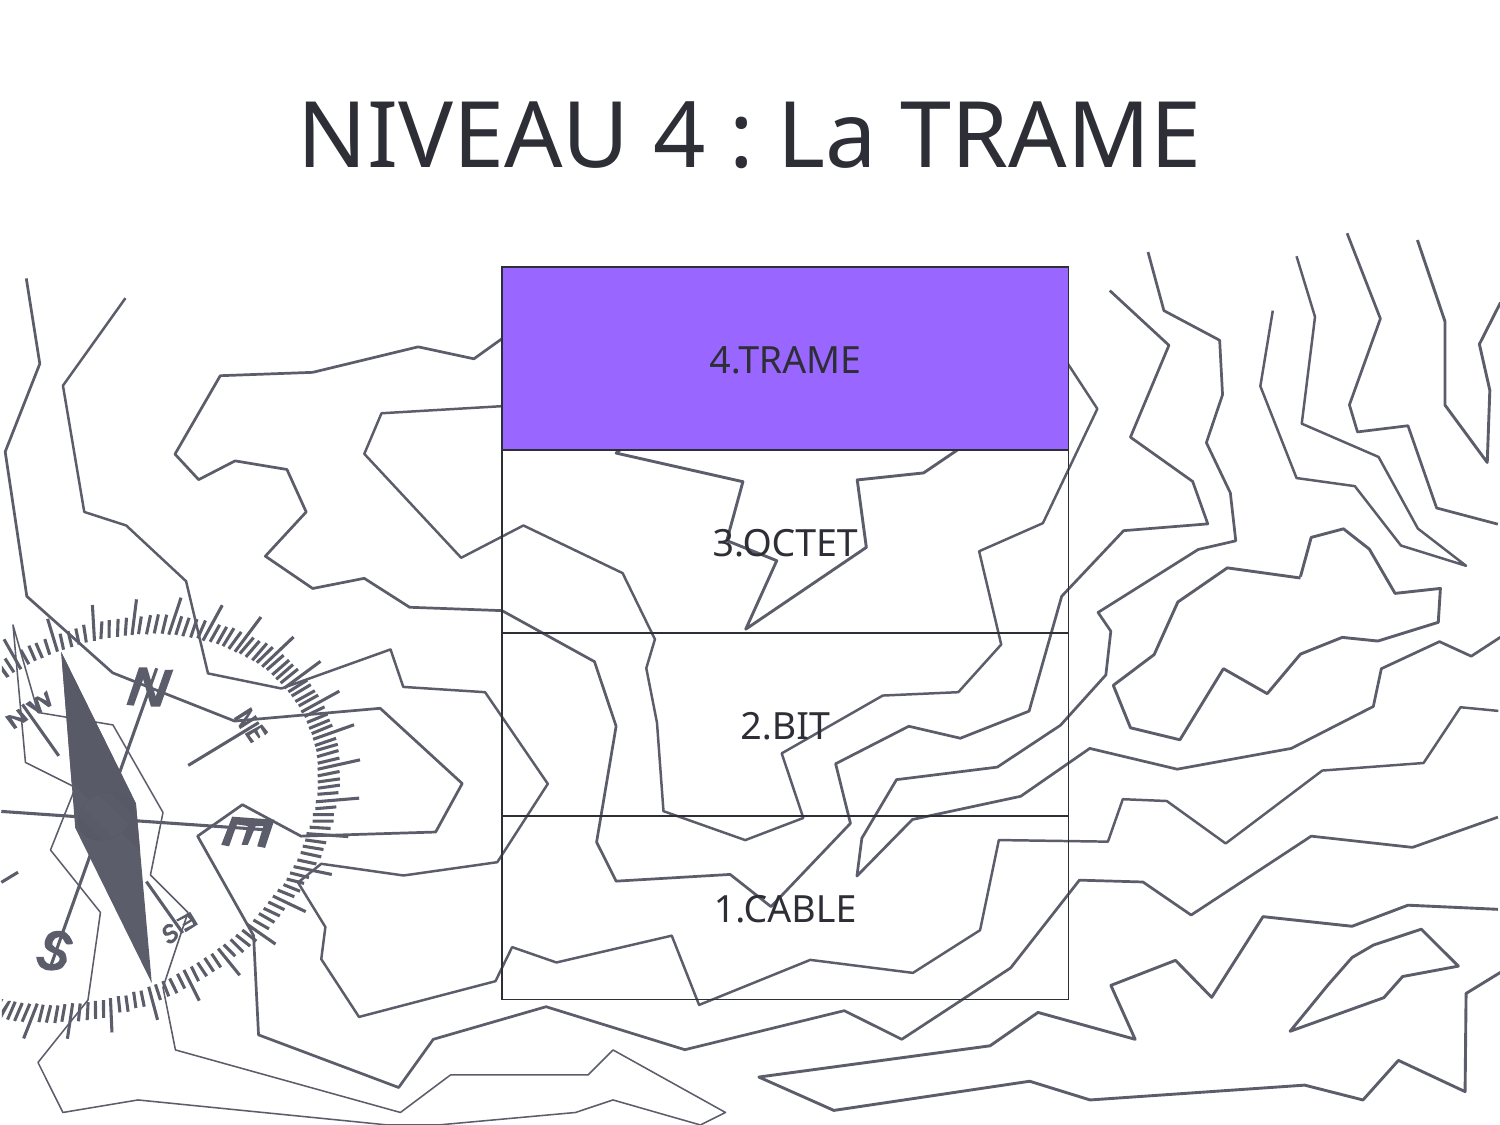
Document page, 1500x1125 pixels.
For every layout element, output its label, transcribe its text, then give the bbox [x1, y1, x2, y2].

title NIVEAU 4 : La TRAME [49, 37, 1451, 226]
text_box 3.OCTET [501, 450, 1069, 633]
text_box 1.CABLE [501, 816, 1069, 1000]
text_box 4.TRAME [501, 267, 1069, 450]
text_box 2.BIT [501, 633, 1069, 816]
